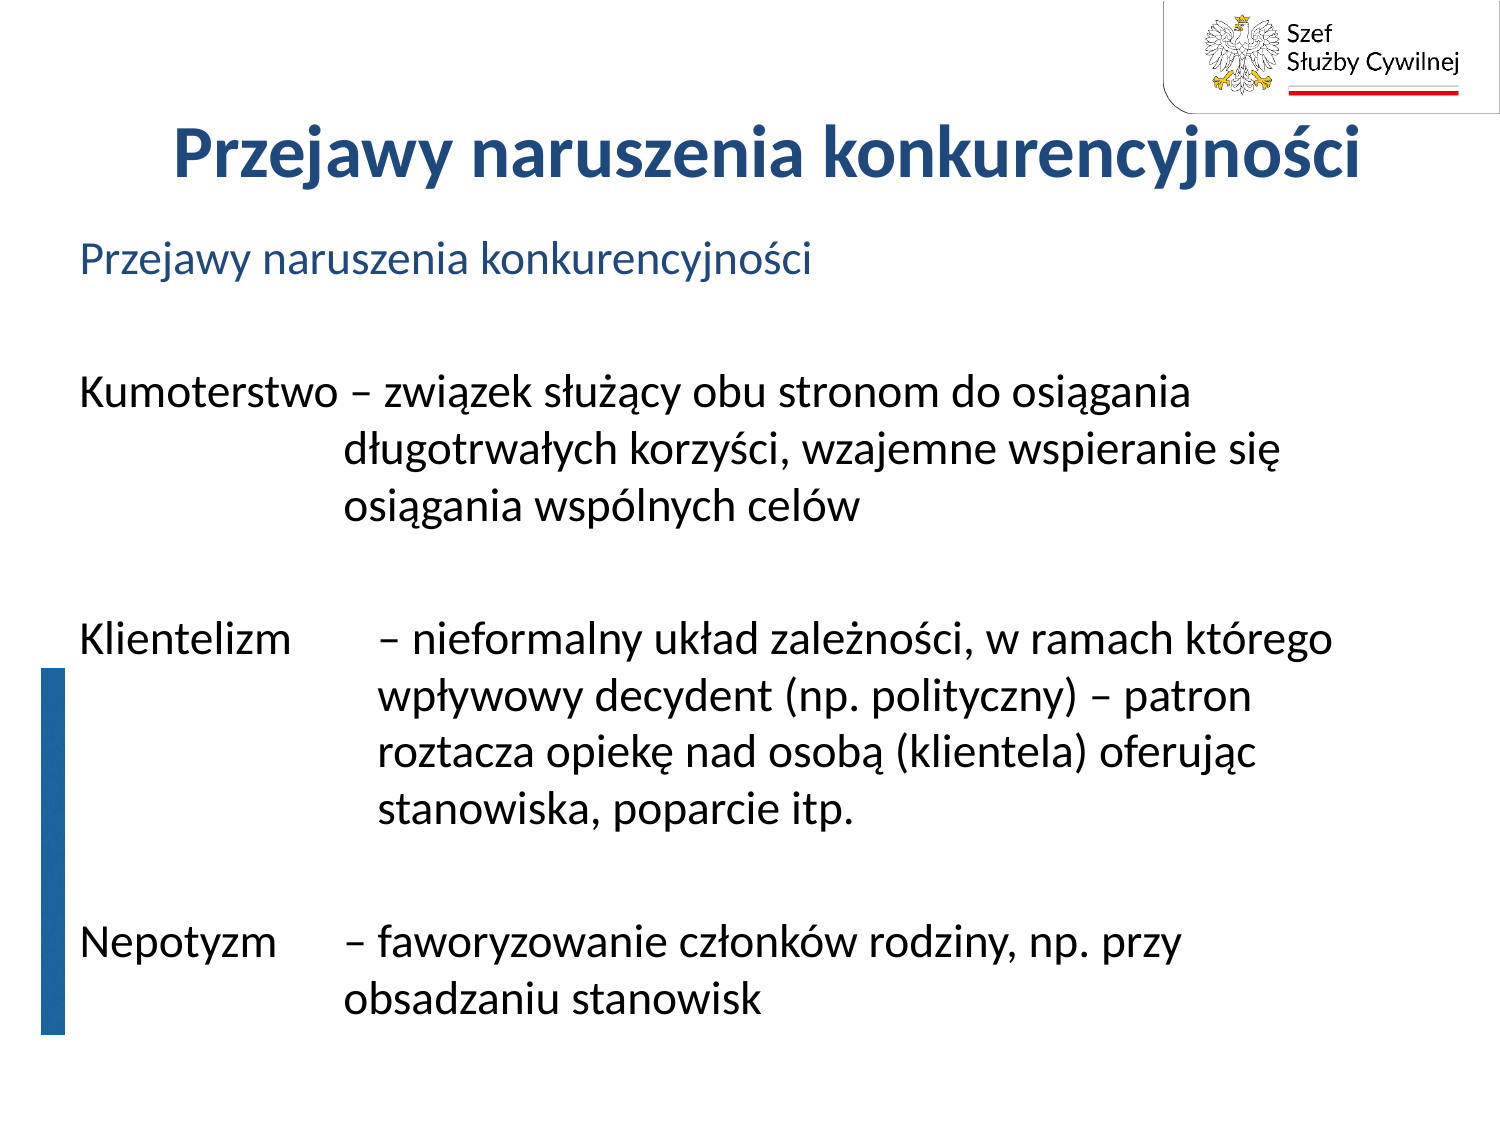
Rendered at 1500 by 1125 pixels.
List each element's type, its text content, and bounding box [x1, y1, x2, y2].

text_box Przejawy naruszenia konkurencyjności Kumoterstwo – związek służący obu stronom do osiągania długotrwałych korzyści, wzajemne wspieranie się osiągania wspólnych celów Klientelizm – nieformalny układ zależności, w ramach którego wpływowy decydent (np. polityczny) – patron roztacza opiekę nad osobą (klientela) oferując stanowiska, poparcie itp. Nepotyzm – faworyzowanie członków rodziny, np. przy obsadzaniu stanowisk [64, 219, 1424, 1035]
title Przejawy naruszenia konkurencyjności [117, 95, 1419, 219]
picture [1163, 0, 1500, 114]
picture [41, 668, 64, 1035]
